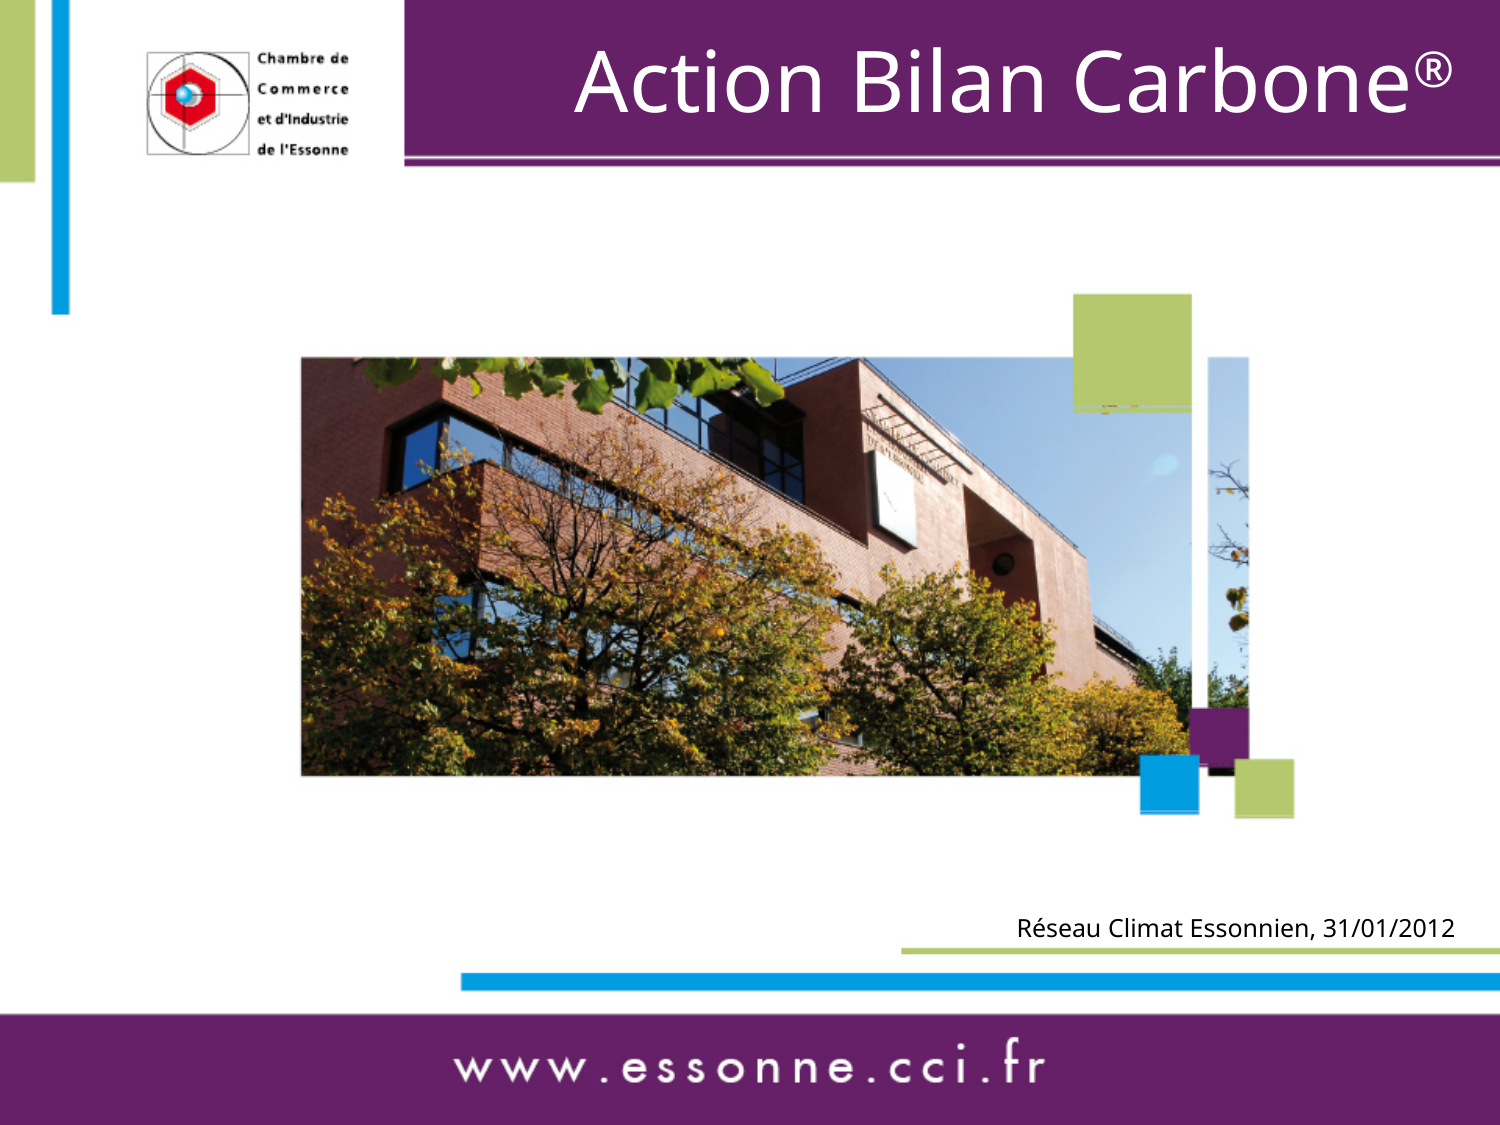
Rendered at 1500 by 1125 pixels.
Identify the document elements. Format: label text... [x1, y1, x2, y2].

picture [0, 0, 1500, 1125]
title Action Bilan Carbone® [419, 19, 1470, 138]
text_box Réseau Climat Essonnien, 31/01/2012 [950, 905, 1471, 950]
